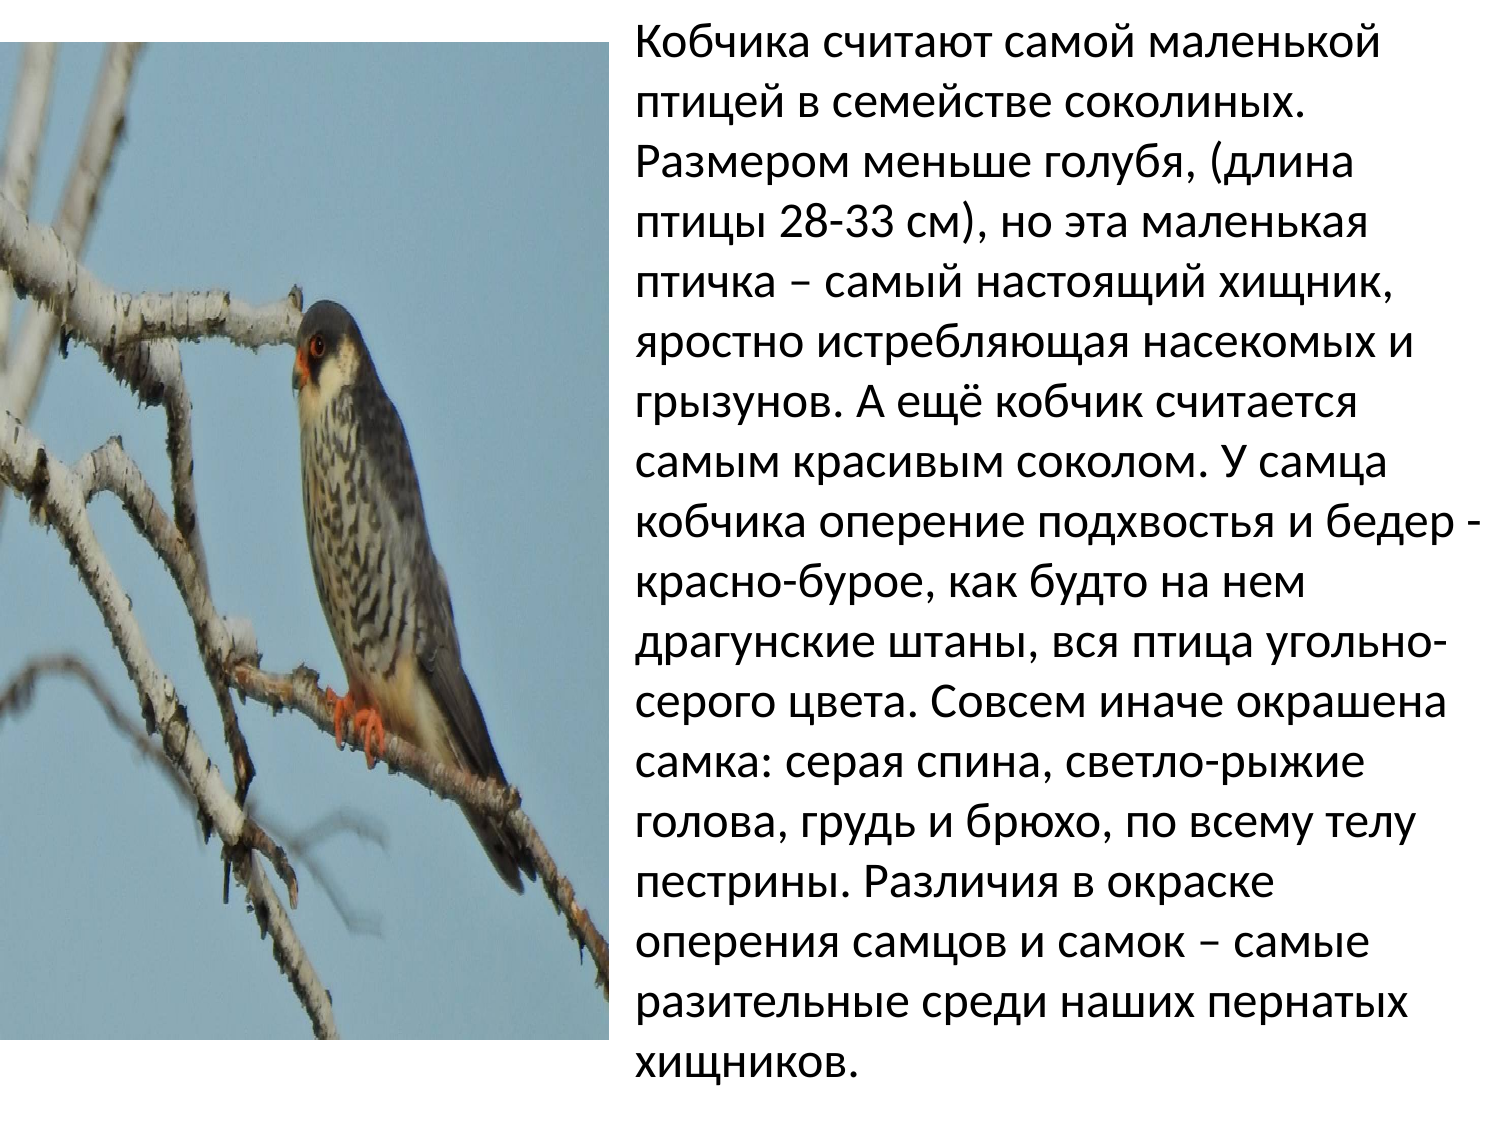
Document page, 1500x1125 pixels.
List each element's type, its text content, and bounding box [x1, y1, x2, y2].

text_box Кобчика считают самой маленькой птицей в семействе соколиных. Размером меньше голубя, (длина птицы 28-33 см), но эта маленькая птичка – самый настоящий хищник, яростно истребляющая насекомых и грызунов. А ещё кобчик считается самым красивым соколом. У самца кобчика оперение подхвостья и бедер - красно-бурое, как будто на нем драгунские штаны, вся птица угольно-серого цвета. Совсем иначе окрашена самка: серая спина, светло-рыжие голова, грудь и брюхо, по всему телу пестрины. Различия в окраске оперения самцов и самок – самые разительные среди наших пернатых хищников. [620, 0, 1500, 1095]
picture [0, 42, 609, 1041]
